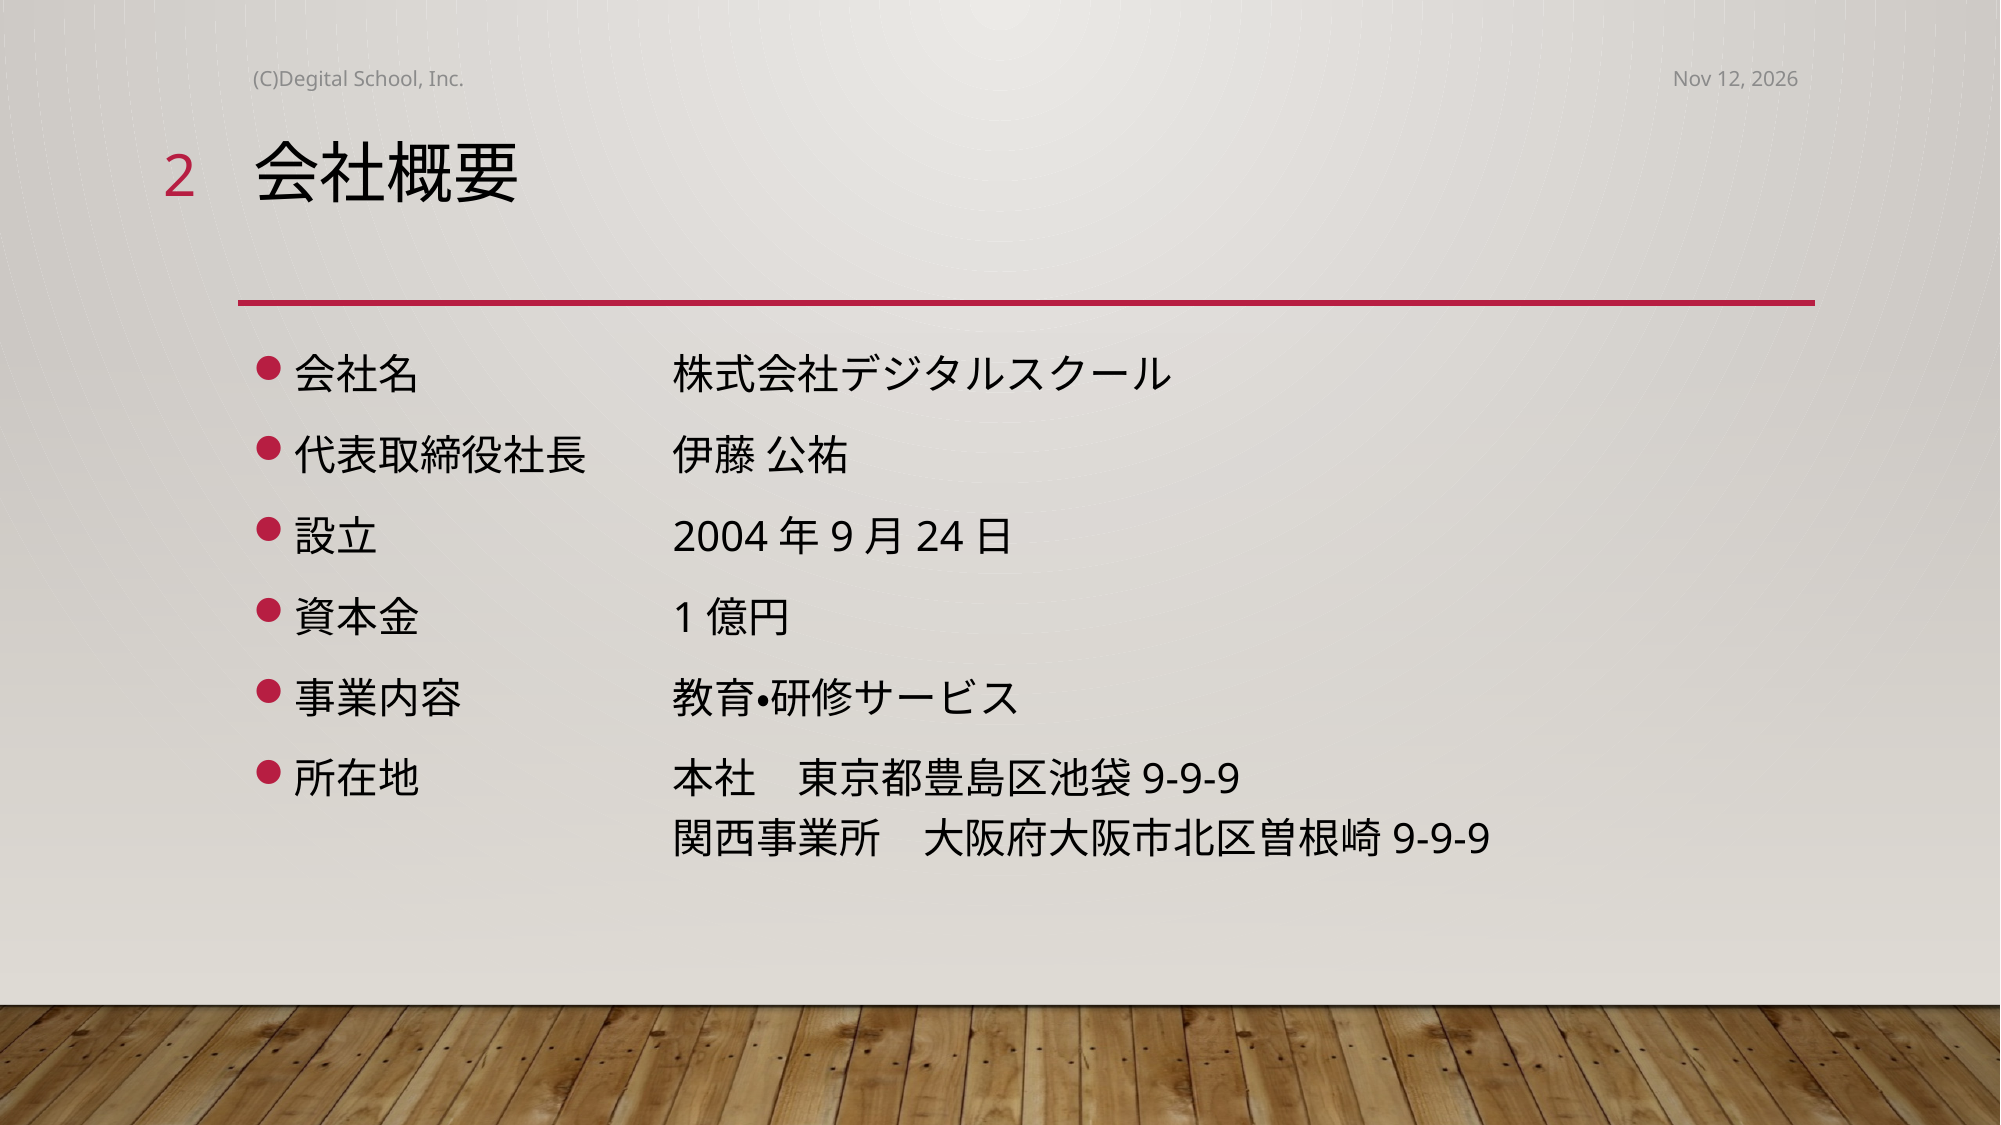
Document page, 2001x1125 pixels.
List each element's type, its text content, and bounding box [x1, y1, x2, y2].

title 会社概要 [238, 131, 1814, 305]
slide_number 2 [78, 131, 212, 214]
list 会社名 株式会社デジタルスクール 代表取締役社長 伊藤 公祐 設立 2004年9月24日 資本金 1億円 事業内容 教育・研修サービス 所在地 本社 東京都豊島区池袋9-9-9 関西事業所 大阪府大阪市北区曽根崎9-9-9 [238, 330, 1814, 897]
picture [0, 1005, 2000, 1125]
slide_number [1239, 54, 1814, 105]
footer (C)Degital School, Inc. [238, 54, 1213, 105]
